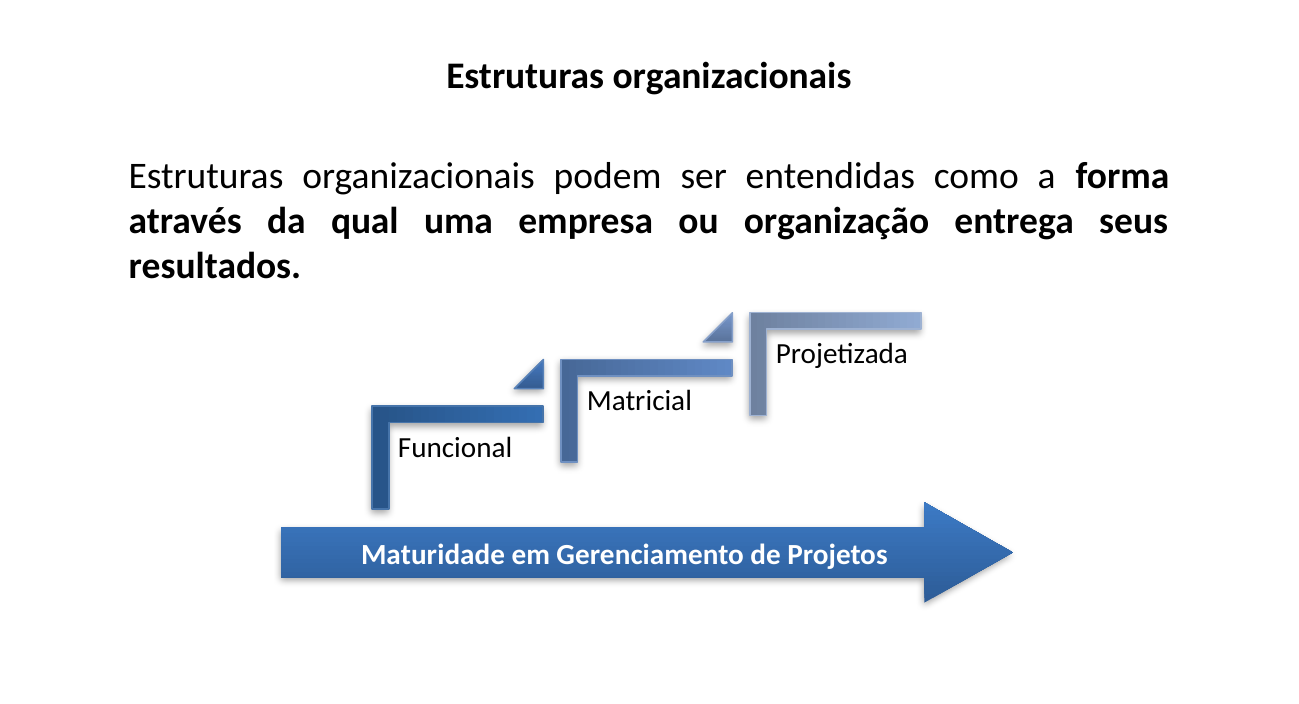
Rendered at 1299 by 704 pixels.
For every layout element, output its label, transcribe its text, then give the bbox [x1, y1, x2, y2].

text_box Estruturas organizacionais [0, 43, 1299, 104]
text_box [371, 312, 922, 559]
text_box Maturidade em Gerenciamento de Projetos [280, 503, 1013, 603]
text_box Estruturas organizacionais podem ser entendidas como a forma através da qual uma empresa ou organização entrega seus resultados. [117, 145, 1181, 559]
